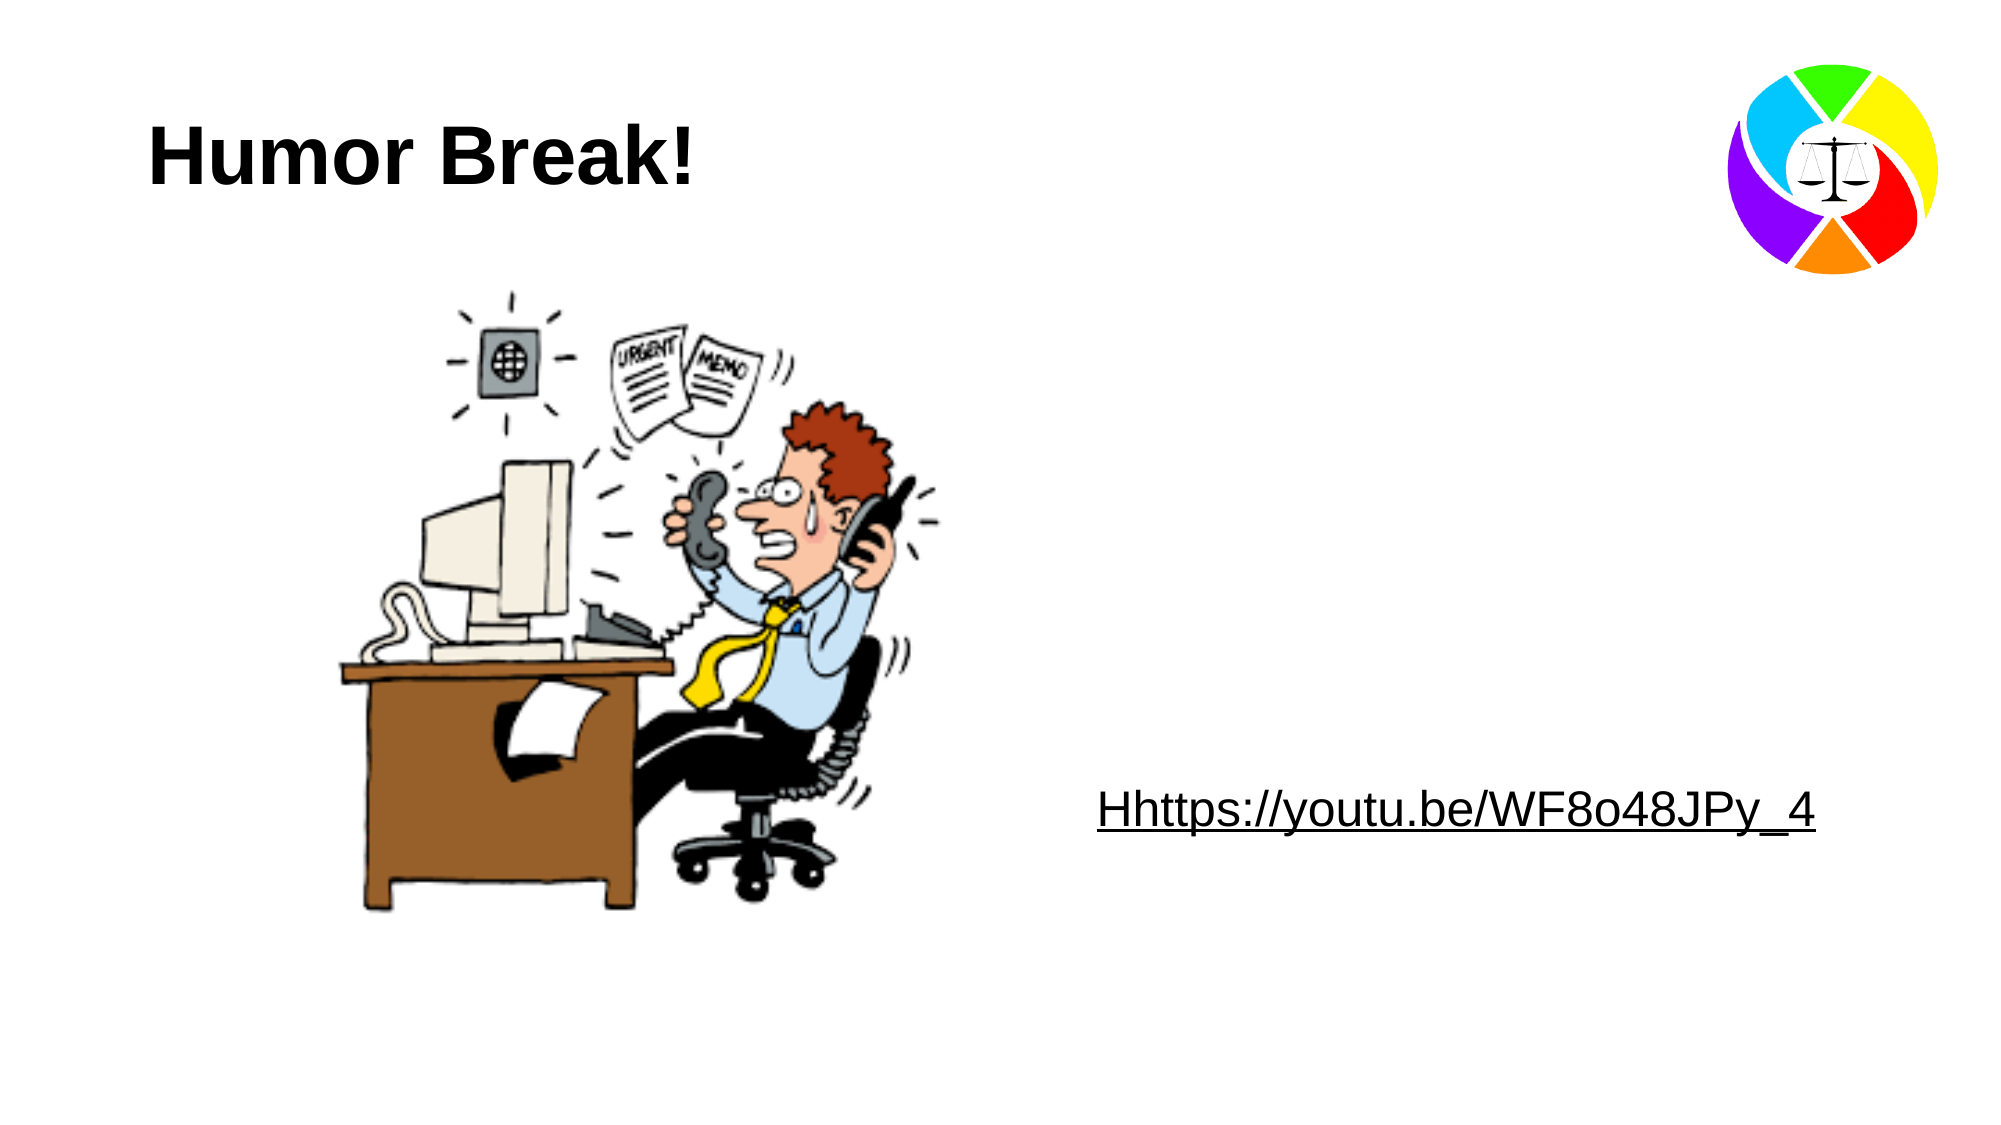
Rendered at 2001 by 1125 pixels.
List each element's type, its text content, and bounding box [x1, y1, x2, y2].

picture [334, 286, 947, 919]
picture [1694, 29, 1973, 308]
title Hhttps://youtu.be/WF8o48JPy_4 [1081, 754, 1924, 977]
text_box Humor Break! [132, 94, 1134, 209]
